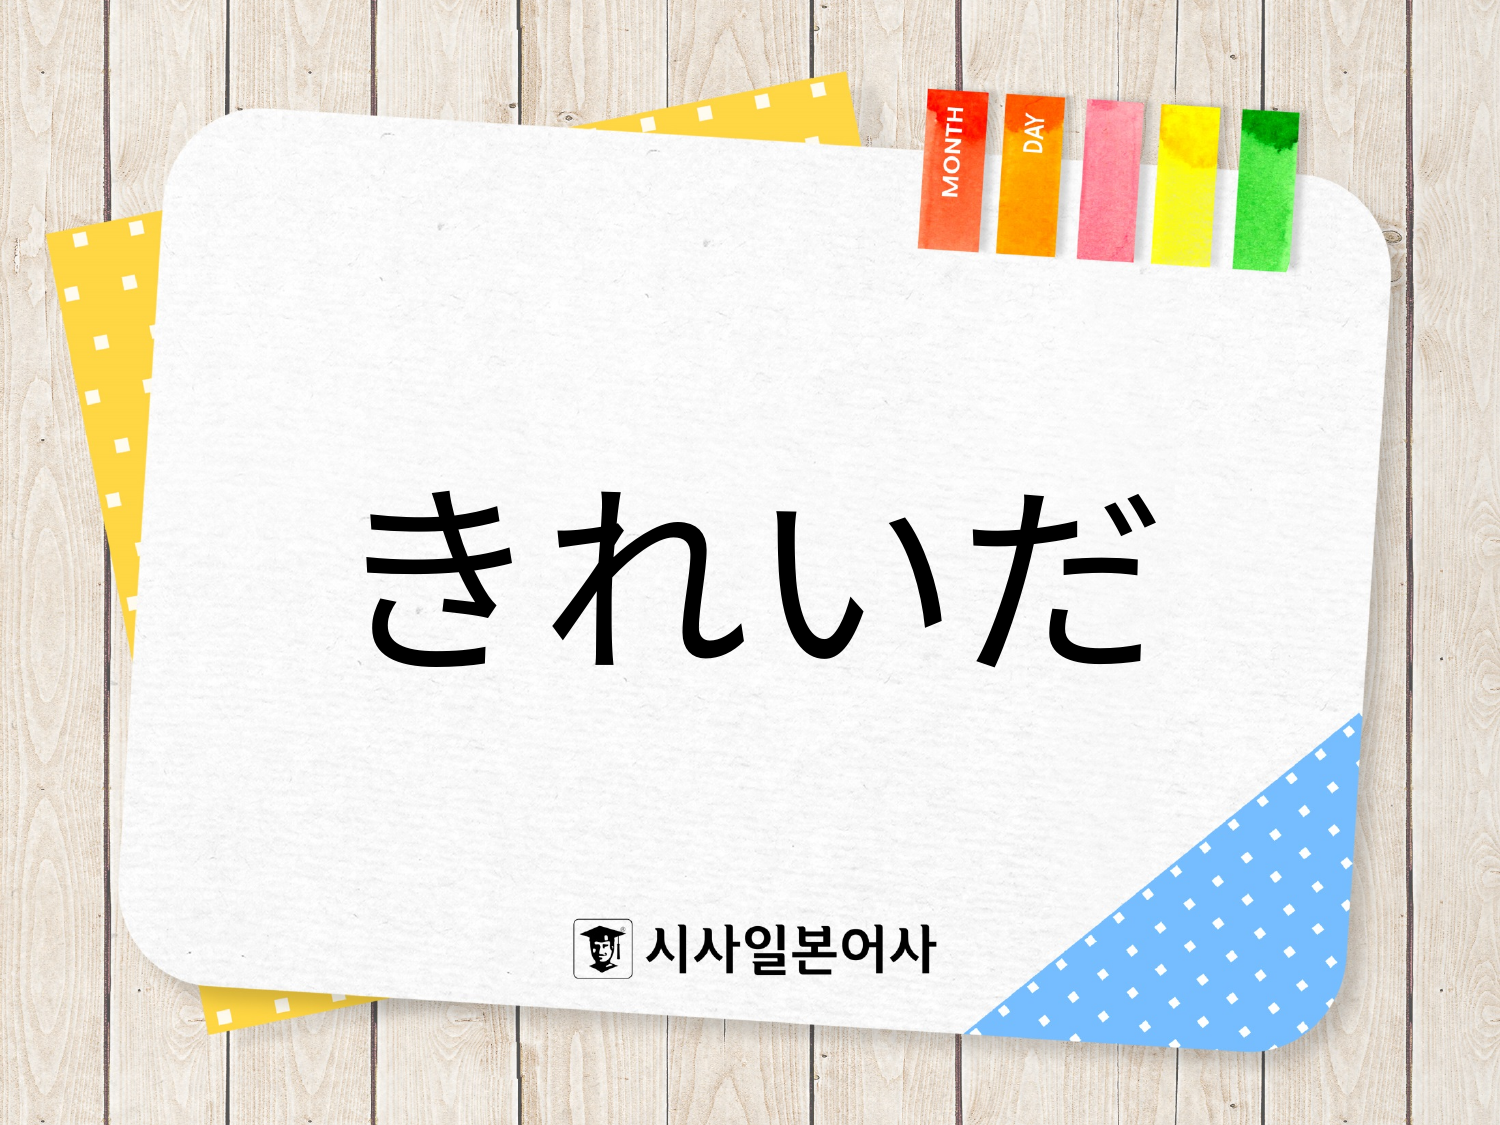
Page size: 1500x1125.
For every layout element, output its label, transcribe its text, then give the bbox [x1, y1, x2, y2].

picture [0, 0, 1500, 1125]
title きれいだ [75, 338, 1425, 811]
